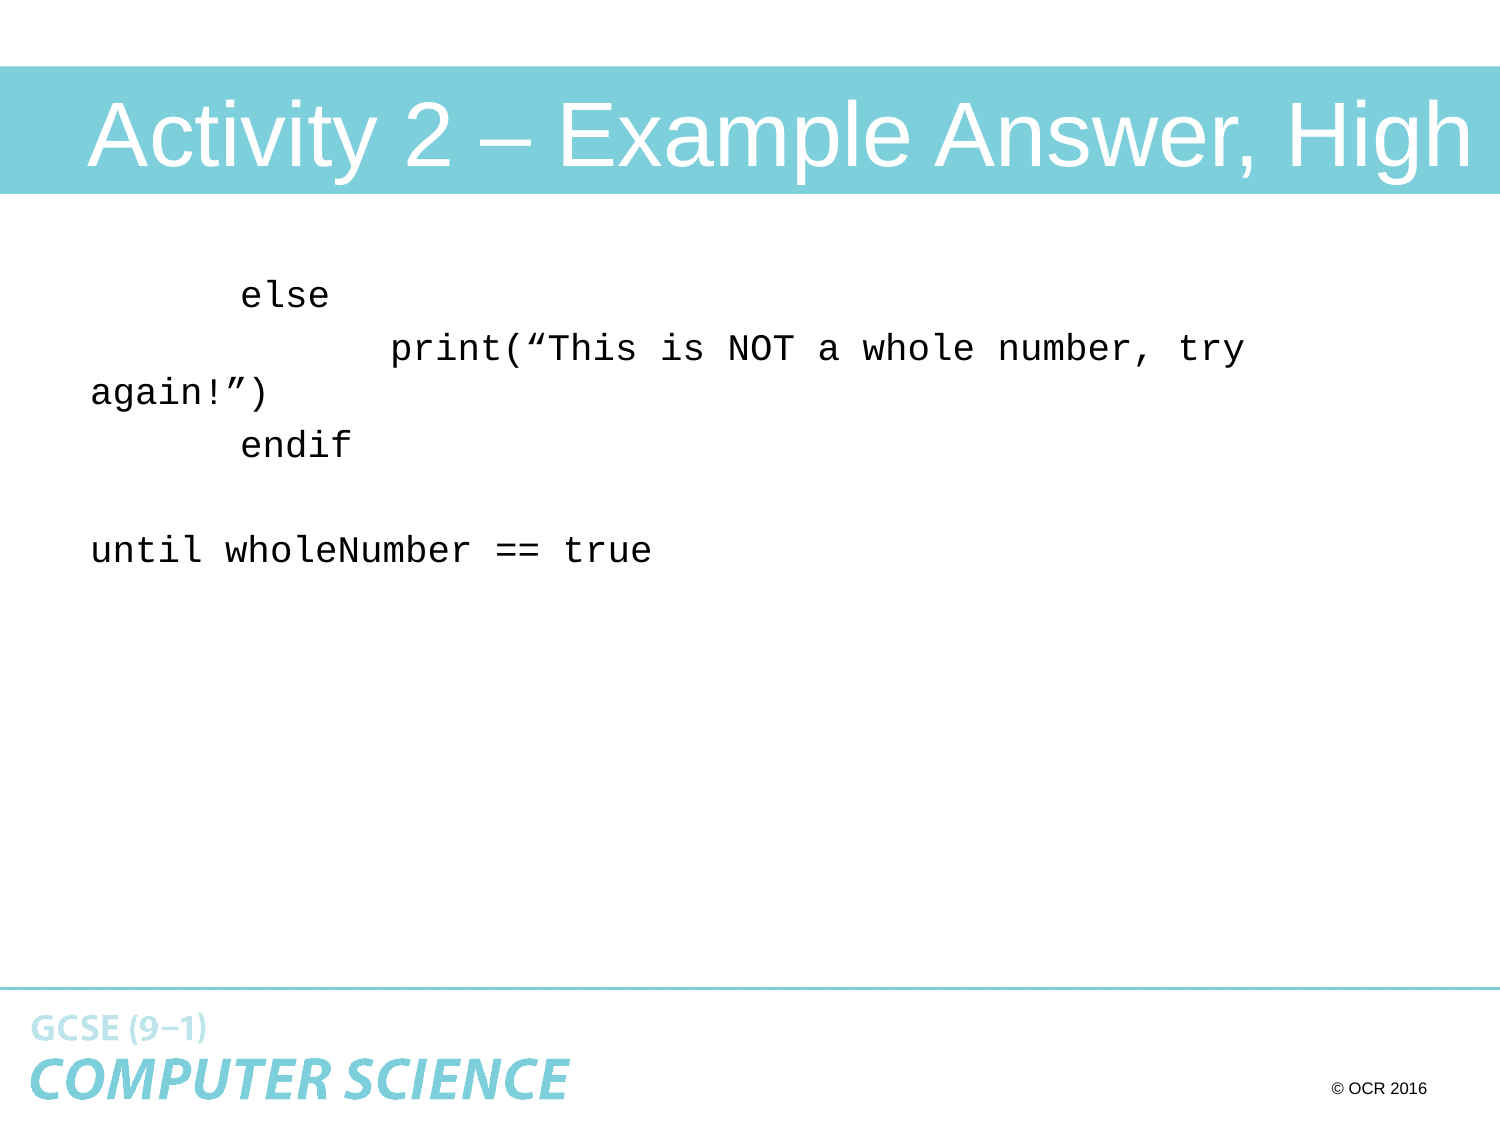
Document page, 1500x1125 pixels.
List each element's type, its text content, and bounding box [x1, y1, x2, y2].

title Activity 2 – Example Answer, High [0, 66, 1500, 194]
list else print(“This is NOT a whole number, try again!”) endif until wholeNumber == true [75, 262, 1459, 916]
picture [0, 987, 1500, 1124]
